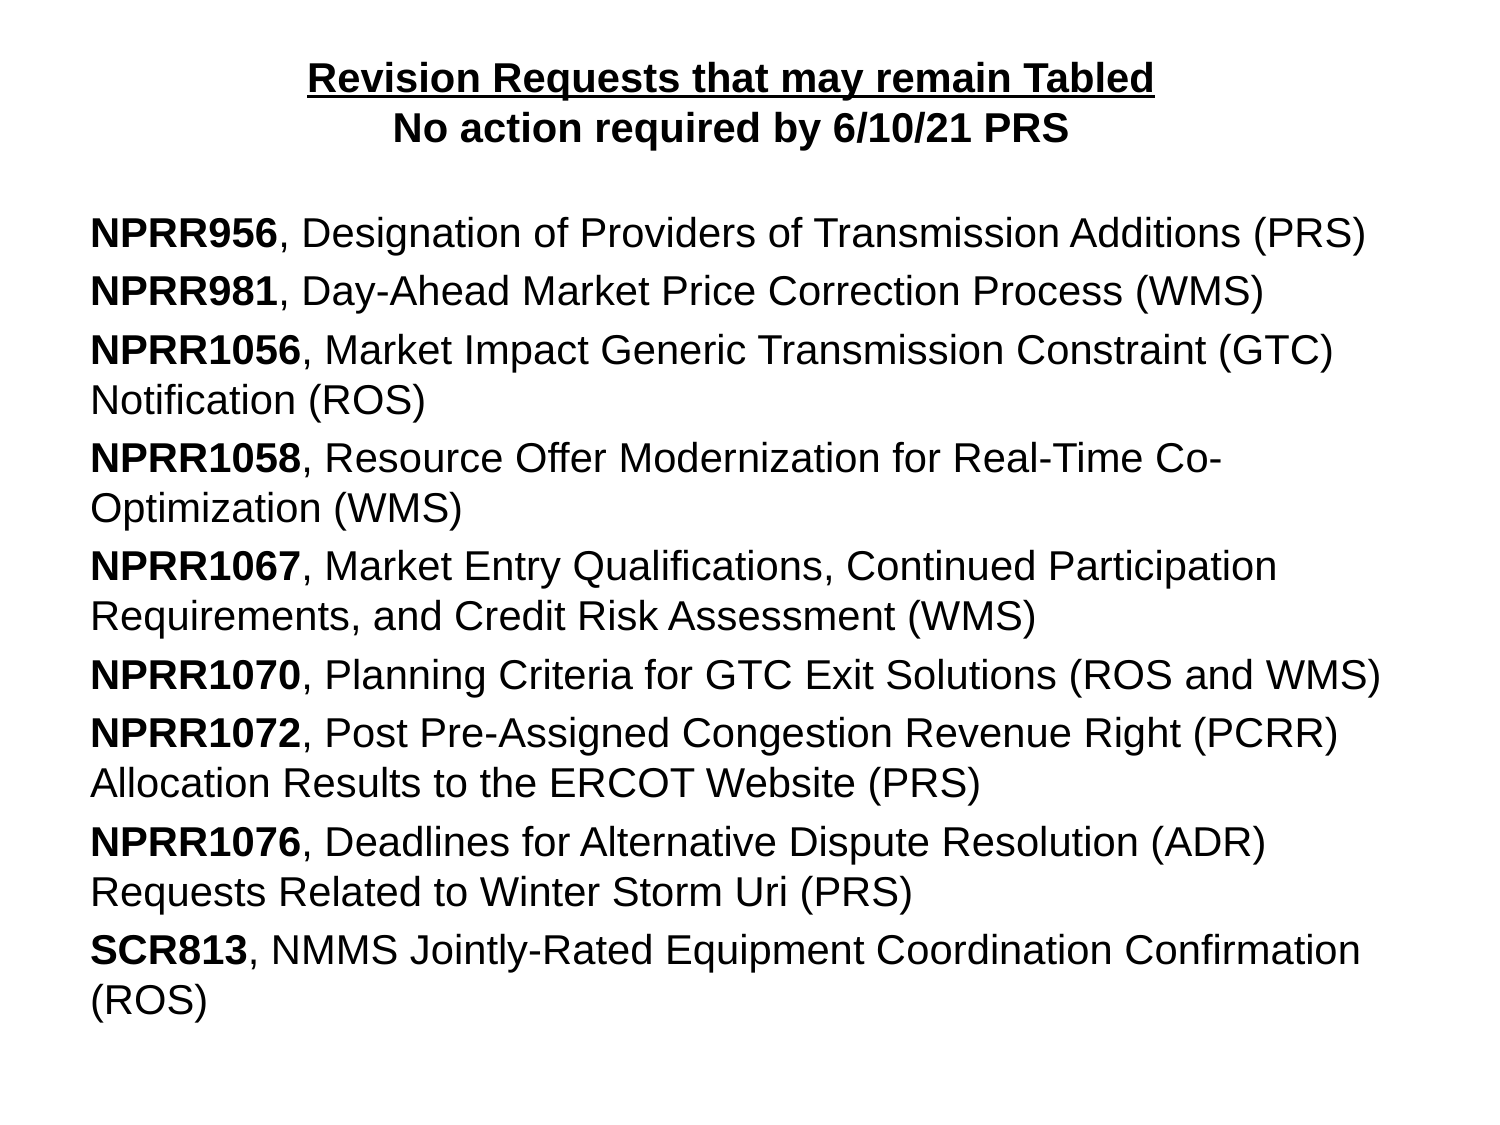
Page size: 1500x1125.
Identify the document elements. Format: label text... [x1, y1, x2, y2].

title Revision Requests that may remain Tabled No action required by 6/10/21 PRS [75, 62, 1388, 149]
subtitle NPRR956, Designation of Providers of Transmission Additions (PRS) NPRR981, Day-Ahead Market Price Correction Process (WMS) NPRR1056, Market Impact Generic Transmission Constraint (GTC) Notification (ROS) NPRR1058, Resource Offer Modernization for Real-Time Co-Optimization (WMS) NPRR1067, Market Entry Qualifications, Continued Participation Requirements, and Credit Risk Assessment (WMS) NPRR1070, Planning Criteria for GTC Exit Solutions (ROS and WMS) NPRR1072, Post Pre-Assigned Congestion Revenue Right (PCRR) Allocation Results to the ERCOT Website (PRS) NPRR1076, Deadlines for Alternative Dispute Resolution (ADR) Requests Related to Winter Storm Uri (PRS) SCR813, NMMS Jointly-Rated Equipment Coordination Confirmation (ROS) [75, 149, 1438, 1063]
